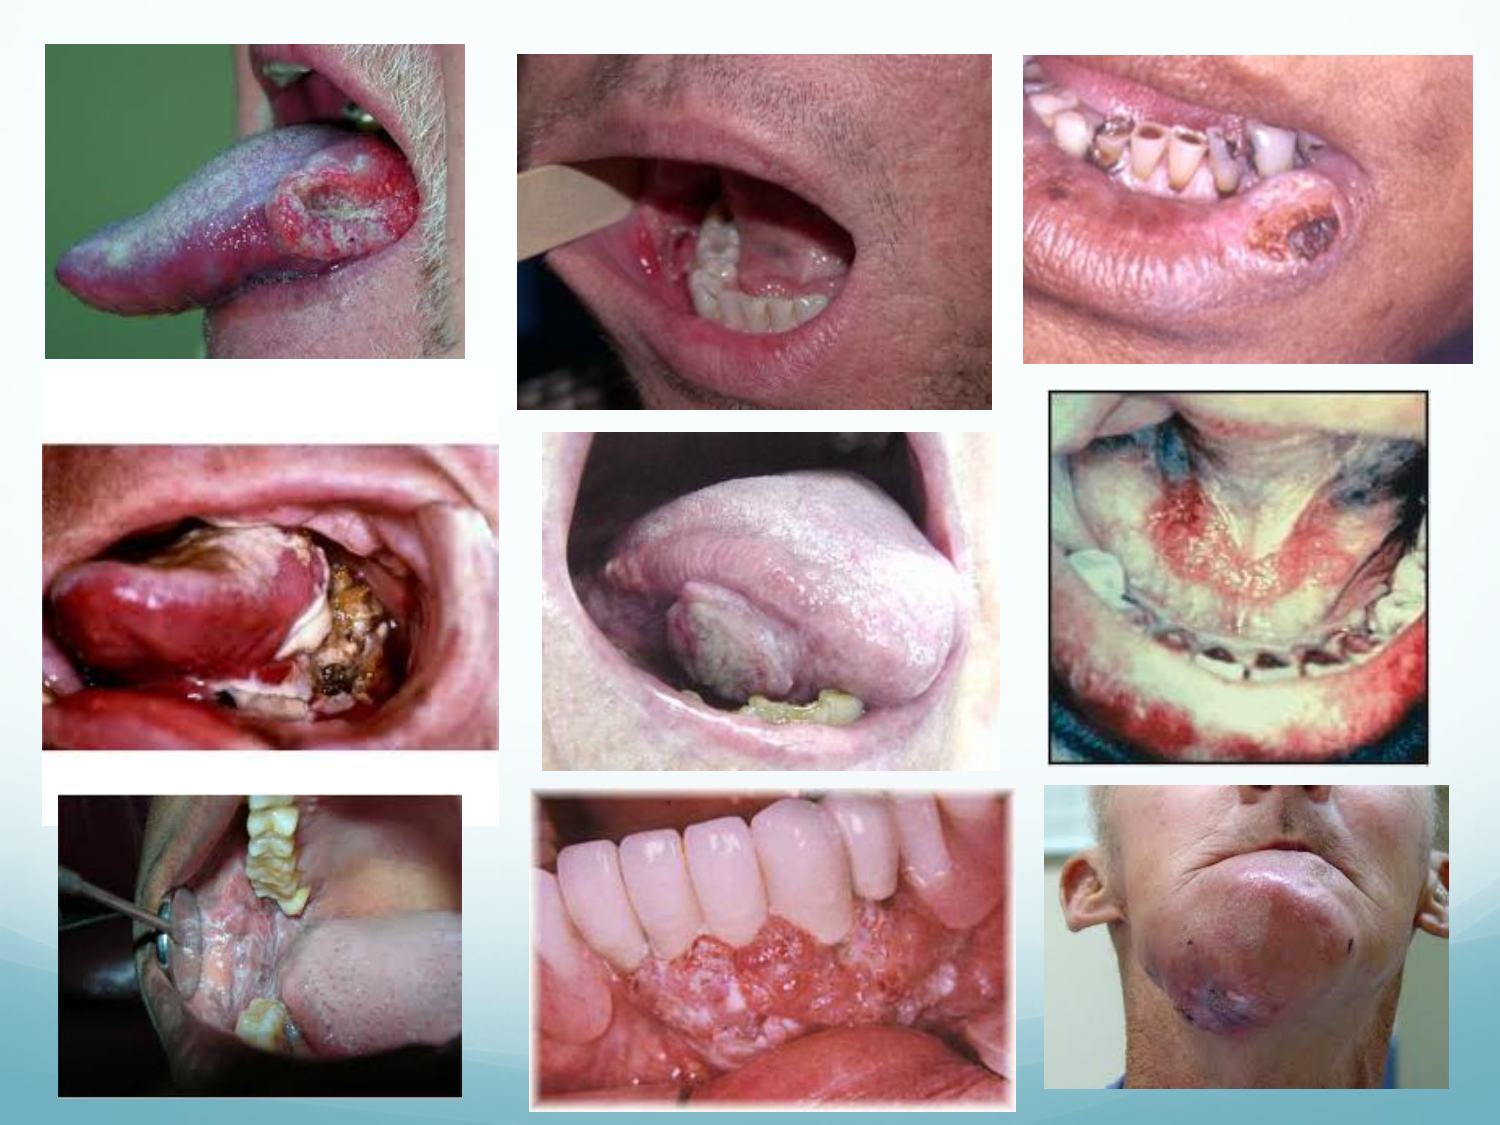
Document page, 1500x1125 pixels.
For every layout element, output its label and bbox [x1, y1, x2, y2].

picture [1023, 54, 1474, 365]
picture [541, 432, 1000, 772]
picture [1046, 389, 1432, 768]
picture [42, 369, 500, 1100]
picture [528, 786, 1016, 1112]
picture [516, 53, 993, 411]
picture [1044, 785, 1450, 1089]
picture [44, 43, 466, 359]
